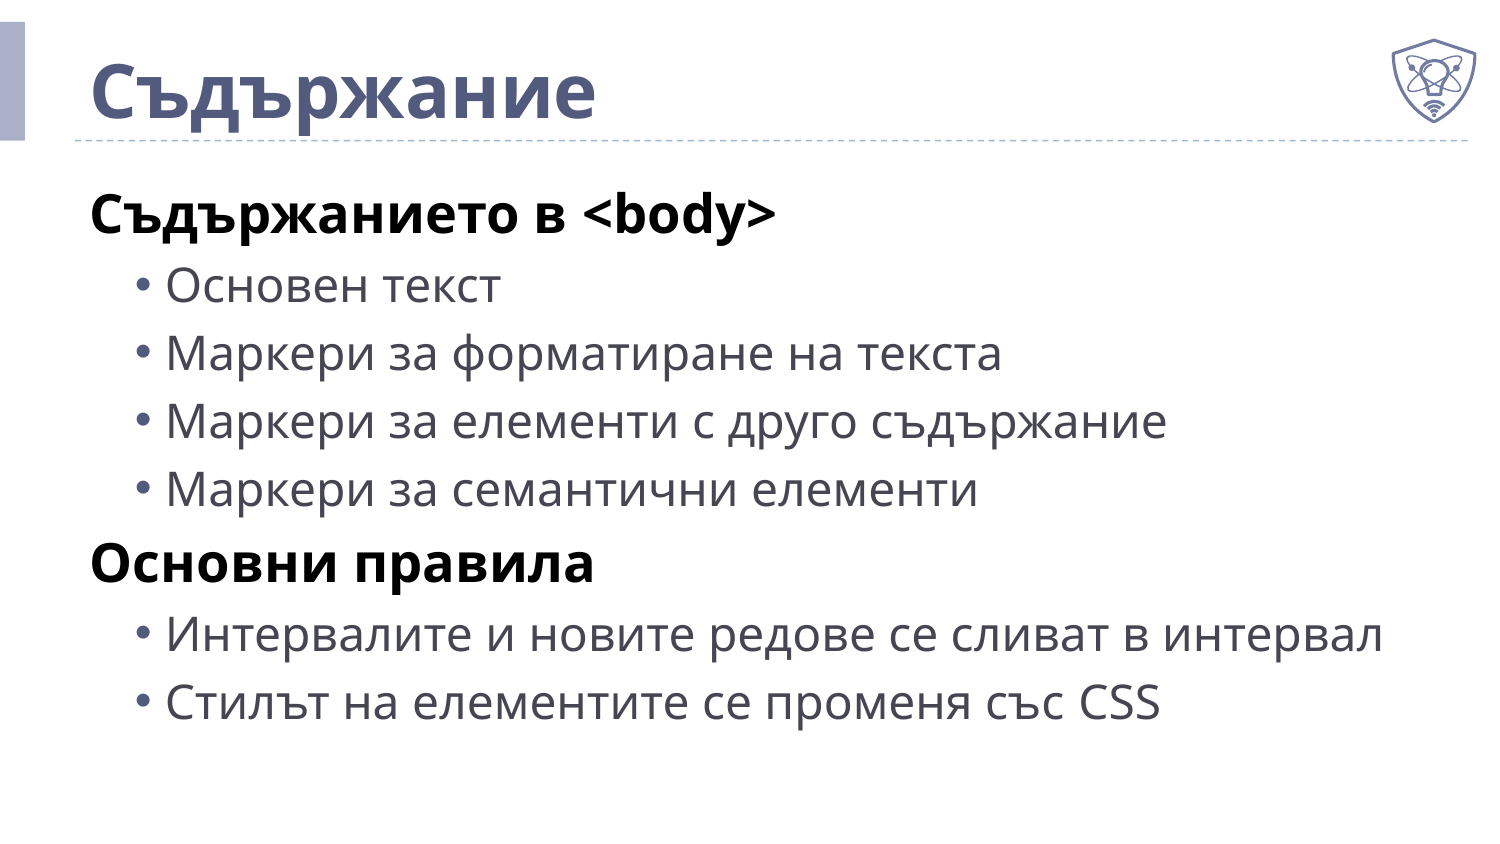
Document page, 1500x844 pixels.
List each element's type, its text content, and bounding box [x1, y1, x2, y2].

list Съдържанието в <body> Основен текст Маркери за форматиране на текста Маркери за елементи с друго съдържание Маркери за семантични елементи Основни правила Интервалите и новите редове се сливат в интервал Стилът на елементите се променя със CSS [75, 171, 1475, 835]
title Съдържание [75, 18, 1475, 141]
